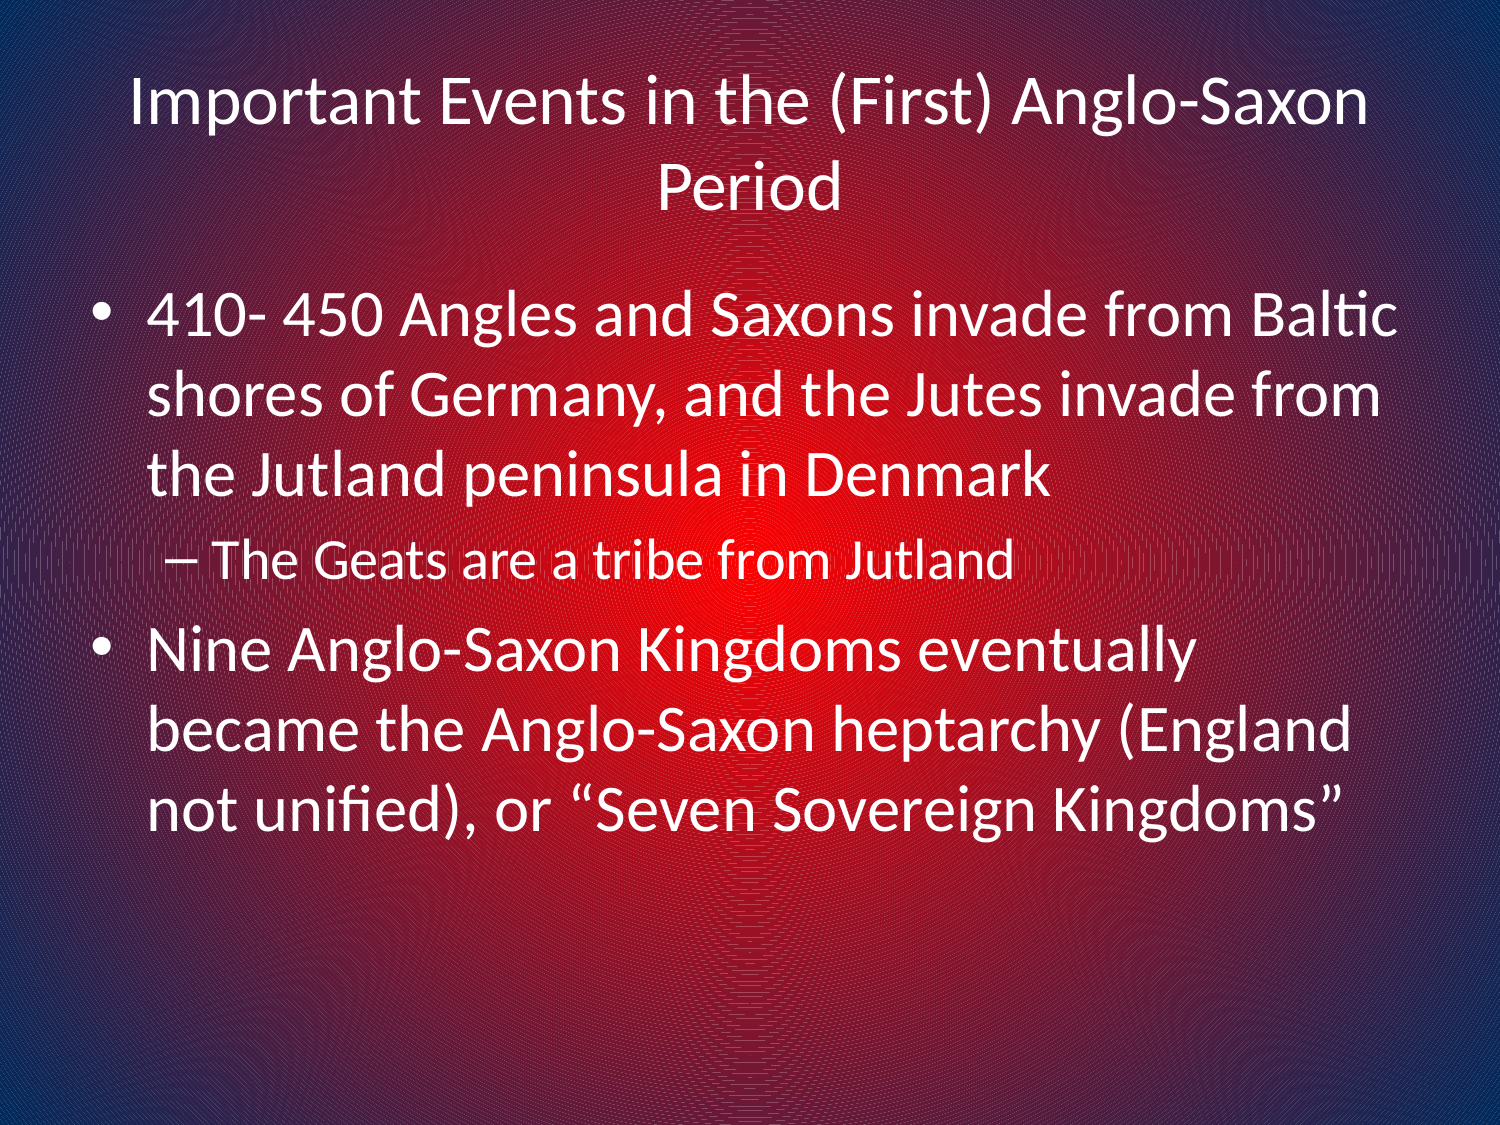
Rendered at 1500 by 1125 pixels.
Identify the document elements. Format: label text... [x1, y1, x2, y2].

title Important Events in the (First) Anglo-Saxon Period [75, 45, 1425, 233]
list 410- 450 Angles and Saxons invade from Baltic shores of Germany, and the Jutes invade from the Jutland peninsula in Denmark The Geats are a tribe from Jutland Nine Anglo-Saxon Kingdoms eventually became the Anglo-Saxon heptarchy (England not unified), or “Seven Sovereign Kingdoms” [75, 262, 1425, 1005]
